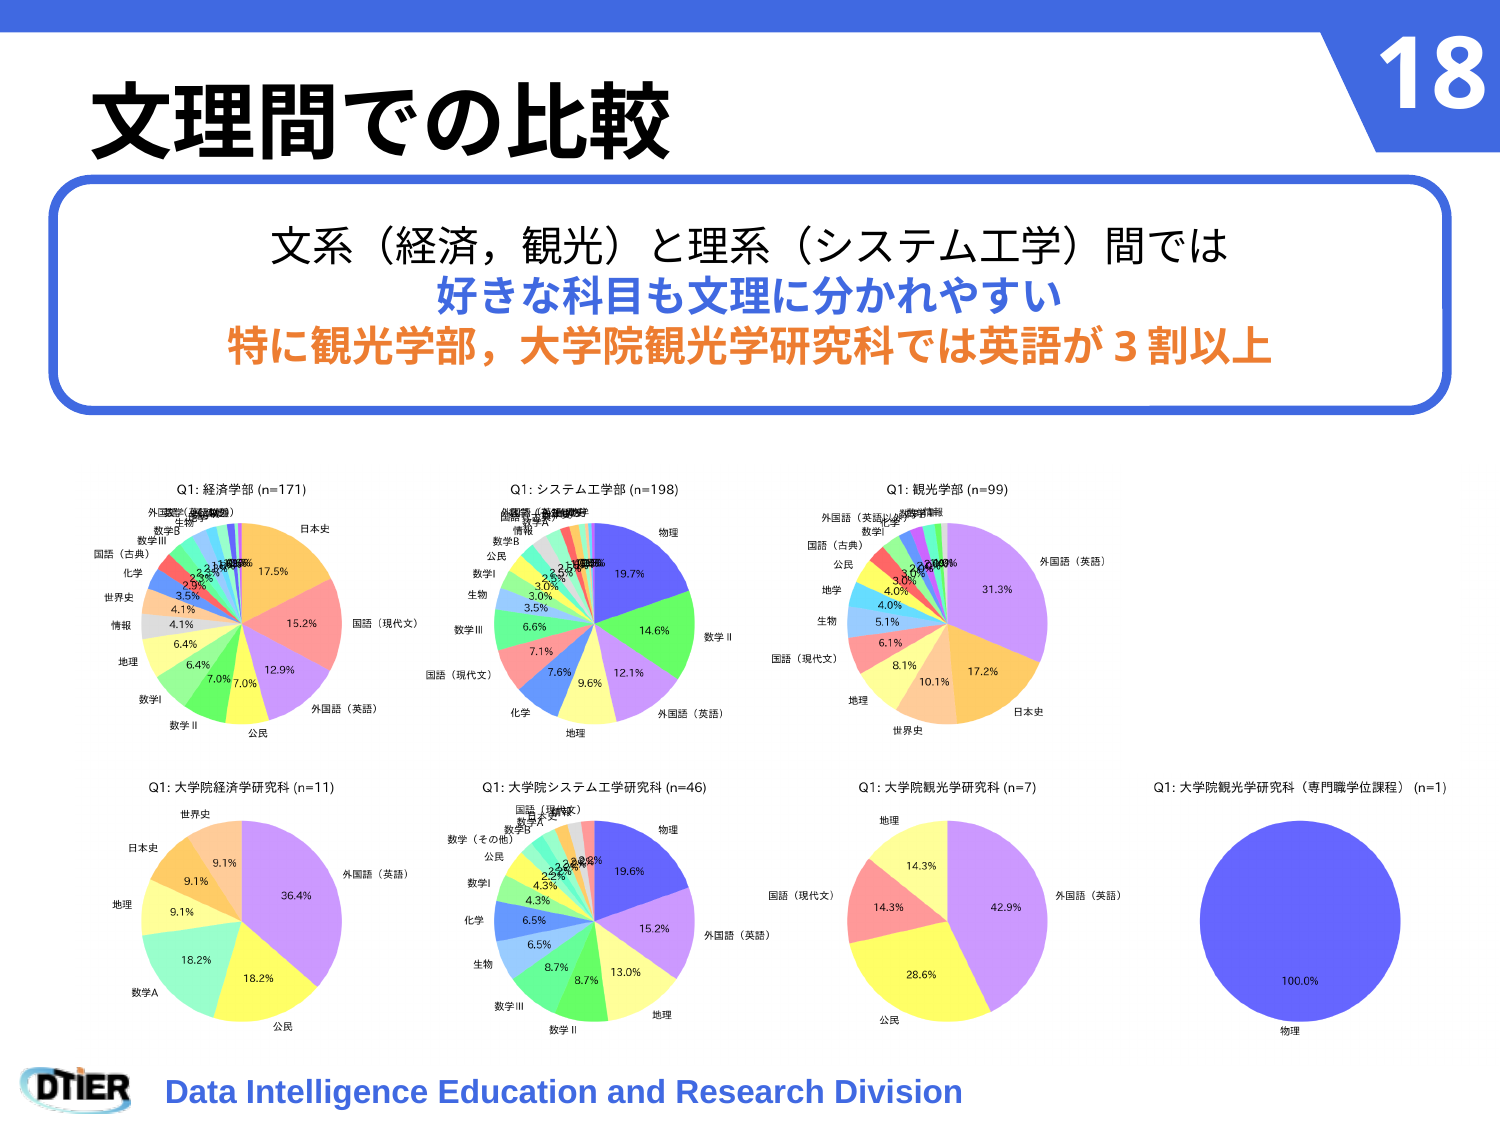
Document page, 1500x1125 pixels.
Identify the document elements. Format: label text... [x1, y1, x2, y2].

picture [19, 1067, 131, 1114]
text_box 文系（経済，観光）と理系（システム工学）間では 好きな科目も文理に分かれやすい 特に観光学部，大学院観光学研究科では英語が3割以上 [52, 178, 1449, 412]
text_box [74, 462, 1499, 1066]
title 文理間での比較 [75, 59, 1397, 180]
